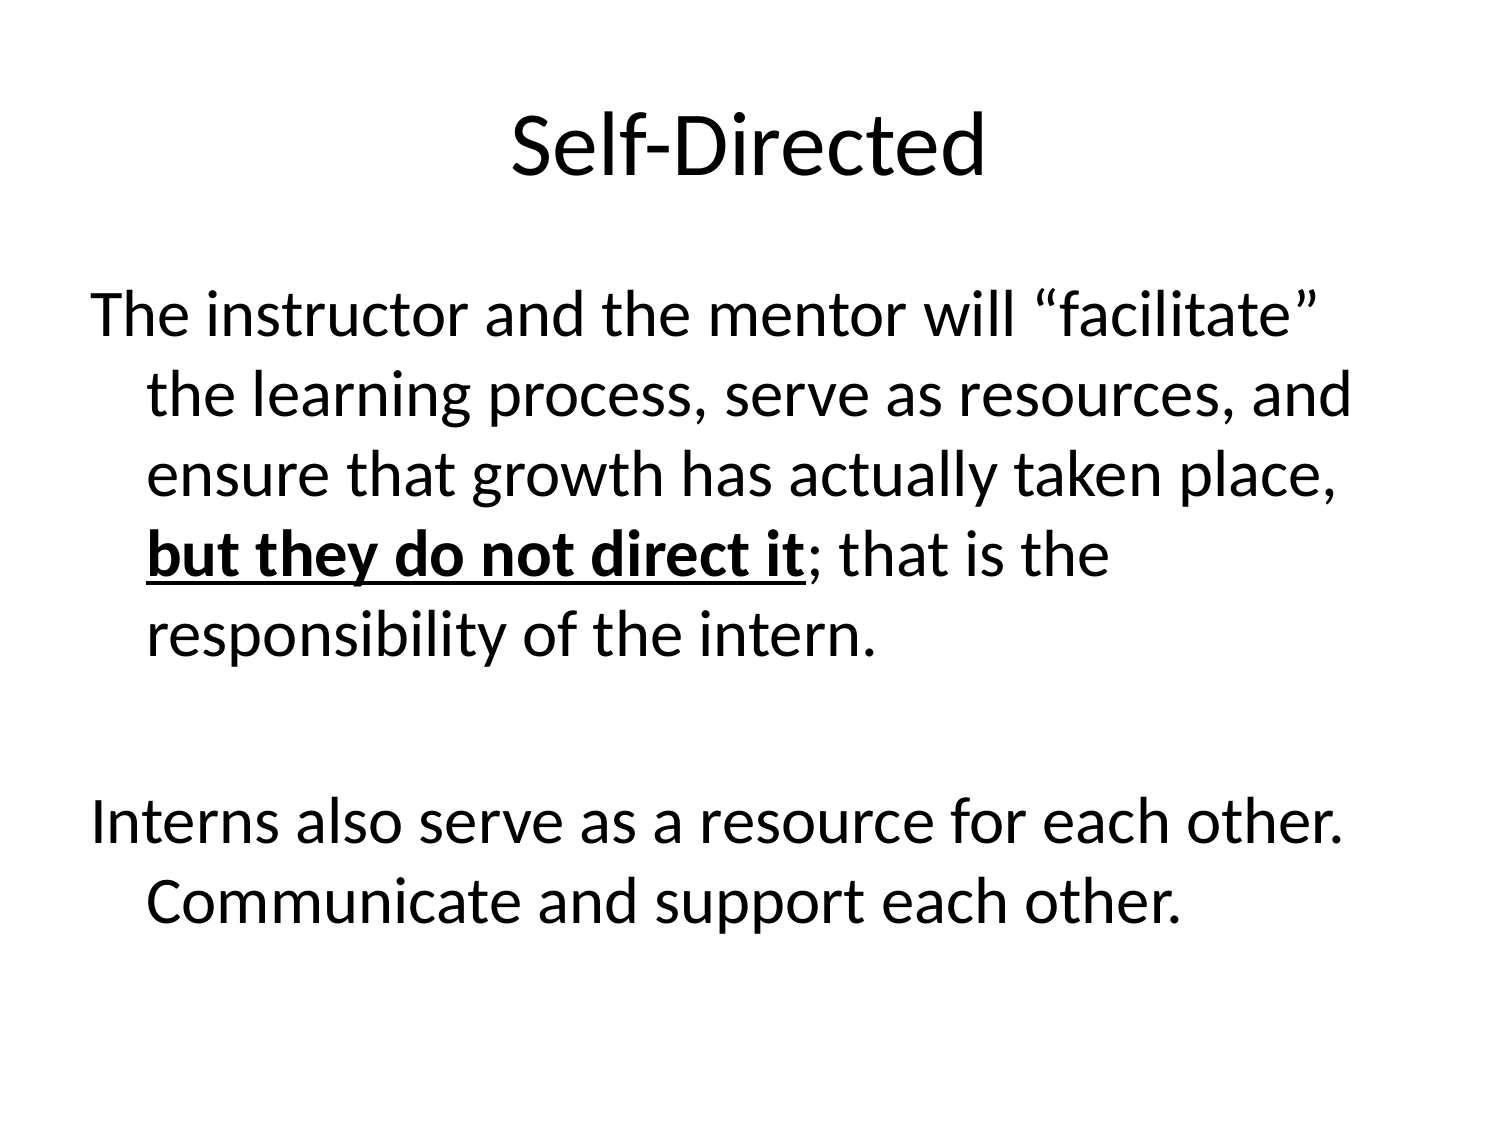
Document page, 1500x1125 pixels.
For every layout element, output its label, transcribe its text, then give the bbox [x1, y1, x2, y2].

title Self-Directed [75, 45, 1425, 233]
list The instructor and the mentor will “facilitate” the learning process, serve as resources, and ensure that growth has actually taken place, but they do not direct it; that is the responsibility of the intern. Interns also serve as a resource for each other. Communicate and support each other. [75, 262, 1425, 1005]
